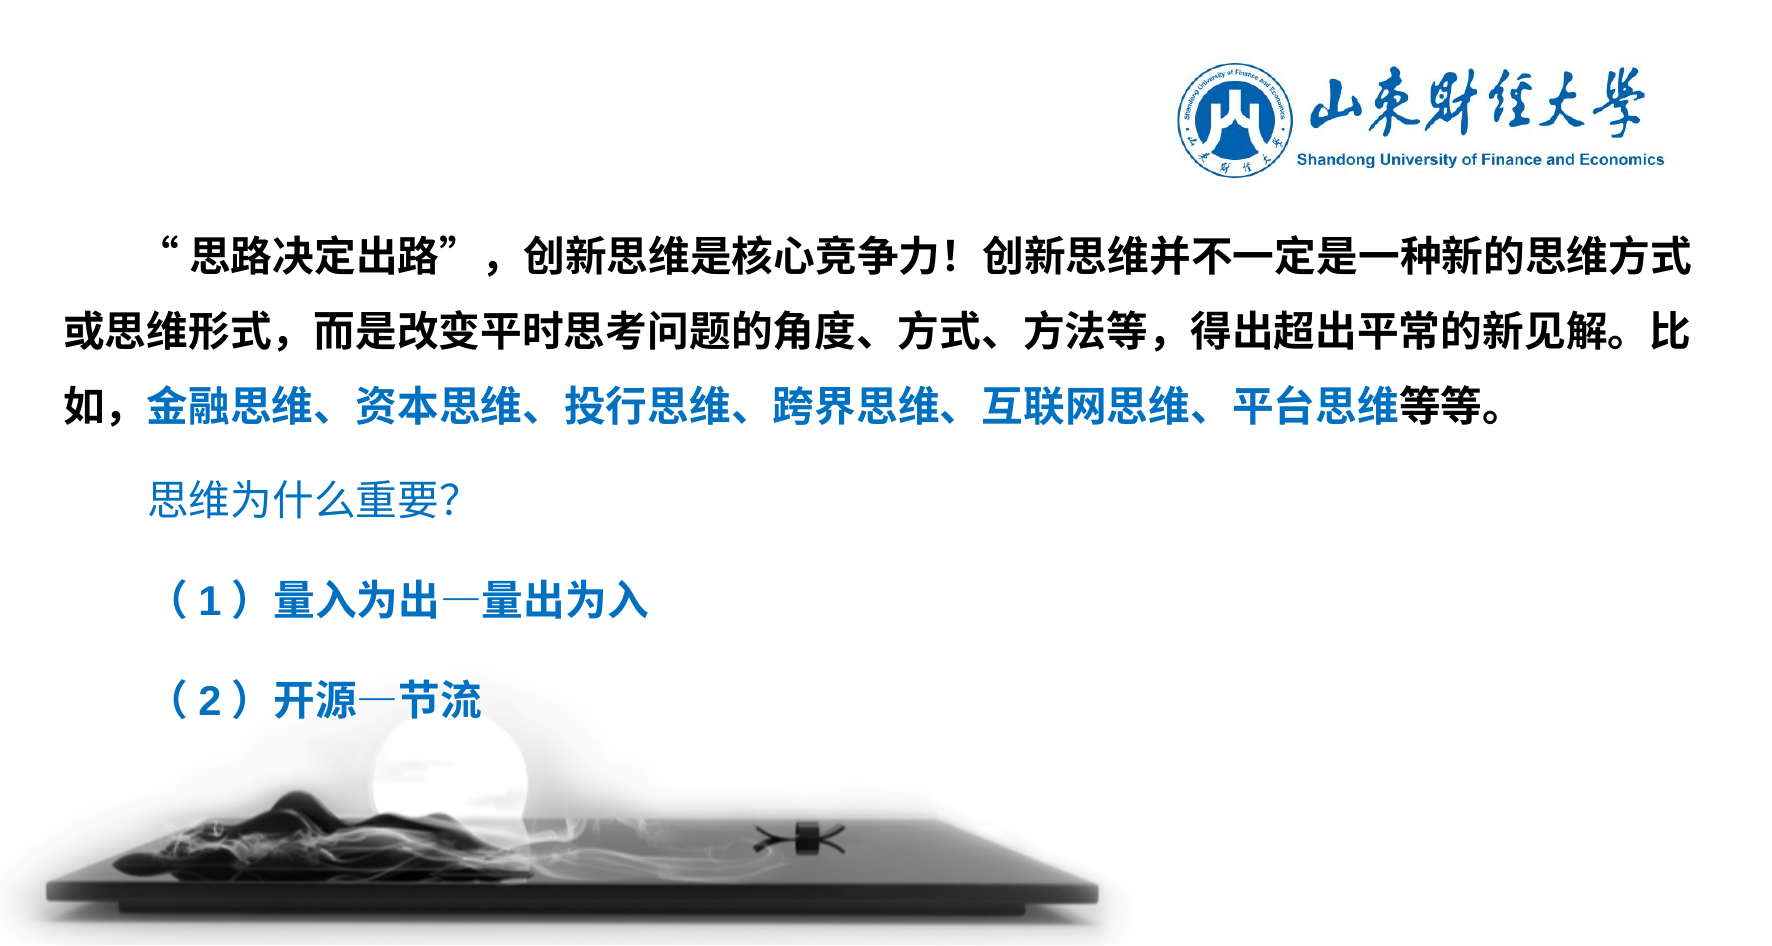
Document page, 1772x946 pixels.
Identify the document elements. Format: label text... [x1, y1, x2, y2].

picture [1160, 34, 1688, 202]
text_box “思路决定出路”，创新思维是核心竞争力！创新思维并不一定是一种新的思维方式或思维形式，而是改变平时思考问题的角度、方式、方法等，得出超出平常的新见解。比如，金融思维、资本思维、投行思维、跨界思维、互联网思维、平台思维等等。 思维为什么重要？ （1）量入为出—量出为入 （2）开源—节流 [48, 197, 1741, 731]
picture [0, 630, 1143, 945]
